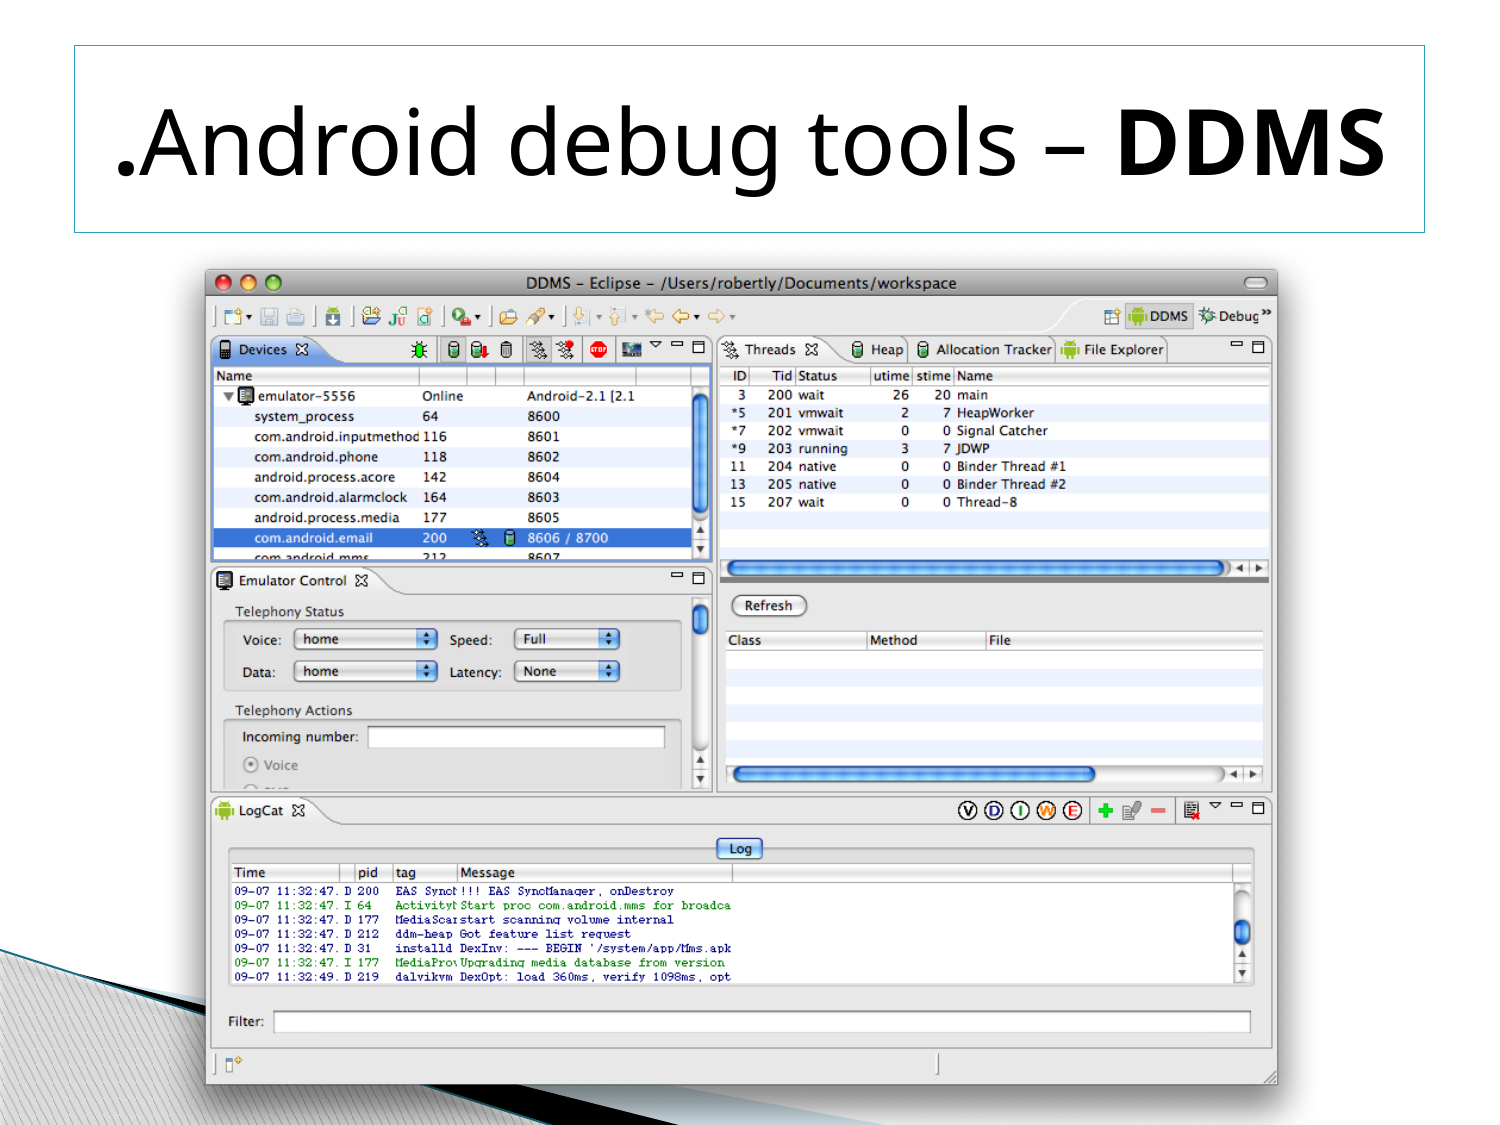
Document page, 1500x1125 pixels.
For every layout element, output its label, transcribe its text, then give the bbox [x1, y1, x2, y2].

picture [158, 240, 1326, 1125]
text_box Android debug tools – DDMS. [74, 45, 1425, 233]
